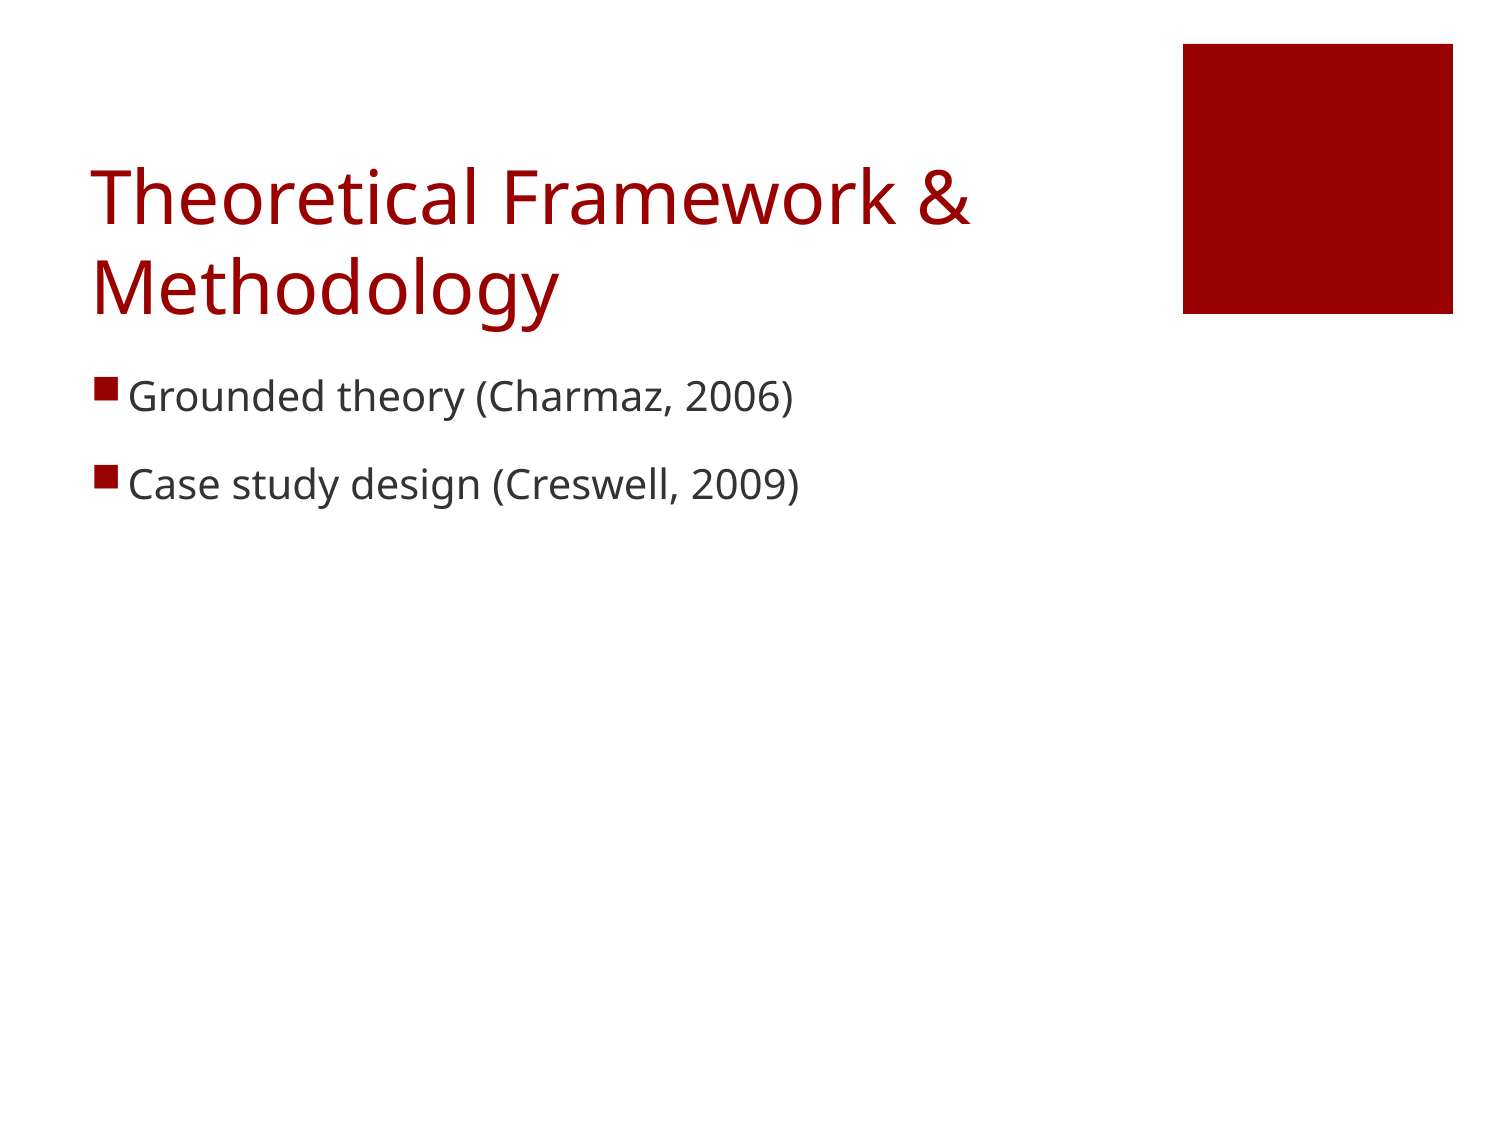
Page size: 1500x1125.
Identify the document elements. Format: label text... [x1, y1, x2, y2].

title Theoretical Framework & Methodology [75, 149, 1143, 338]
list Grounded theory (Charmaz, 2006) Case study design (Creswell, 2009) [75, 362, 1482, 1005]
